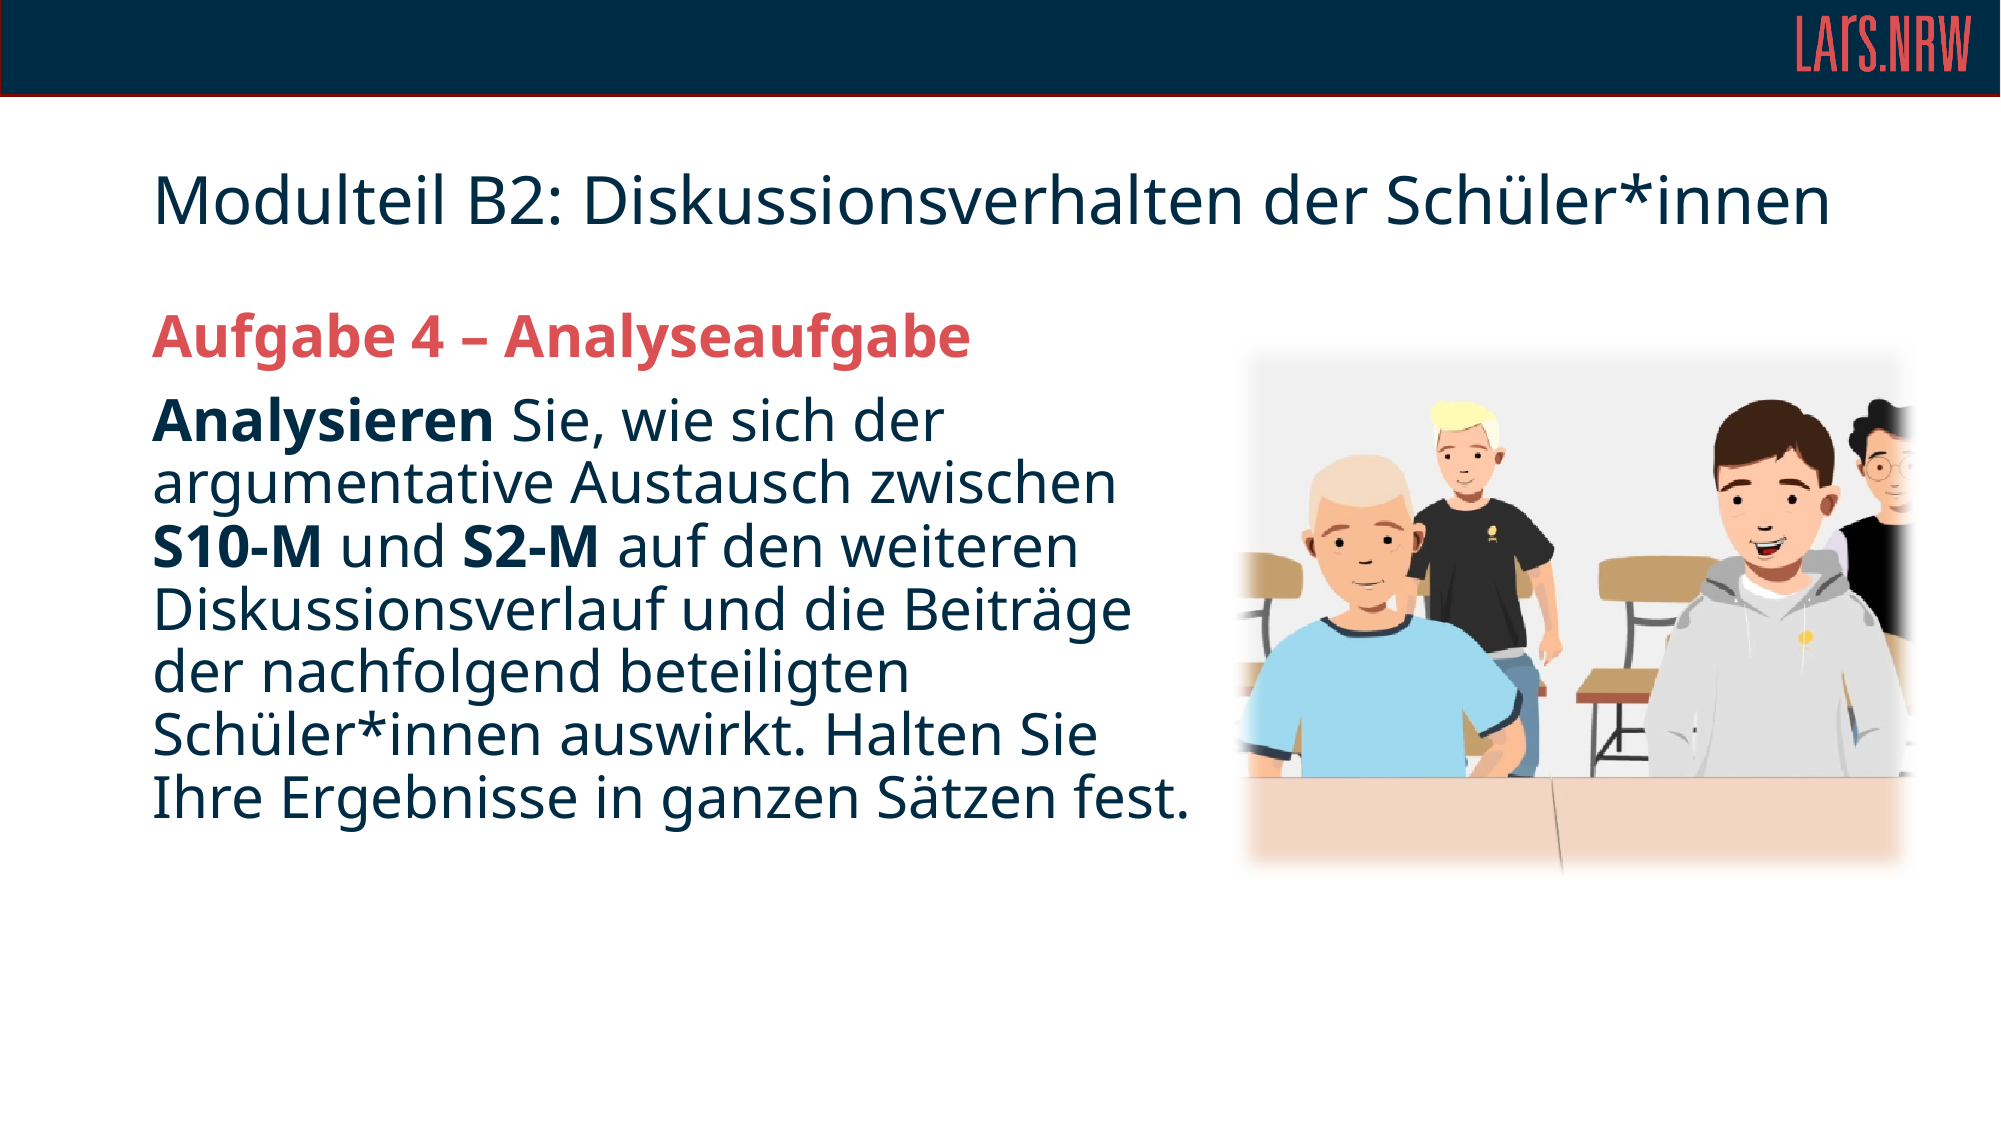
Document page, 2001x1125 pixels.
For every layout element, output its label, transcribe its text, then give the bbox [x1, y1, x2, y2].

title Modulteil B2: Diskussionsverhalten der Schüler*innen [137, 128, 1863, 278]
list Aufgabe 4 – Analyseaufgabe Analysieren Sie, wie sich der argumentative Austausch zwischen S10-M und S2-M auf den weiteren Diskussionsverlauf und die Beiträge der nachfolgend beteiligten Schüler*innen auswirkt. Halten Sie Ihre Ergebnisse in ganzen Sätzen fest. [137, 299, 1208, 1014]
picture [1779, 3, 1977, 86]
picture [1231, 336, 1918, 881]
